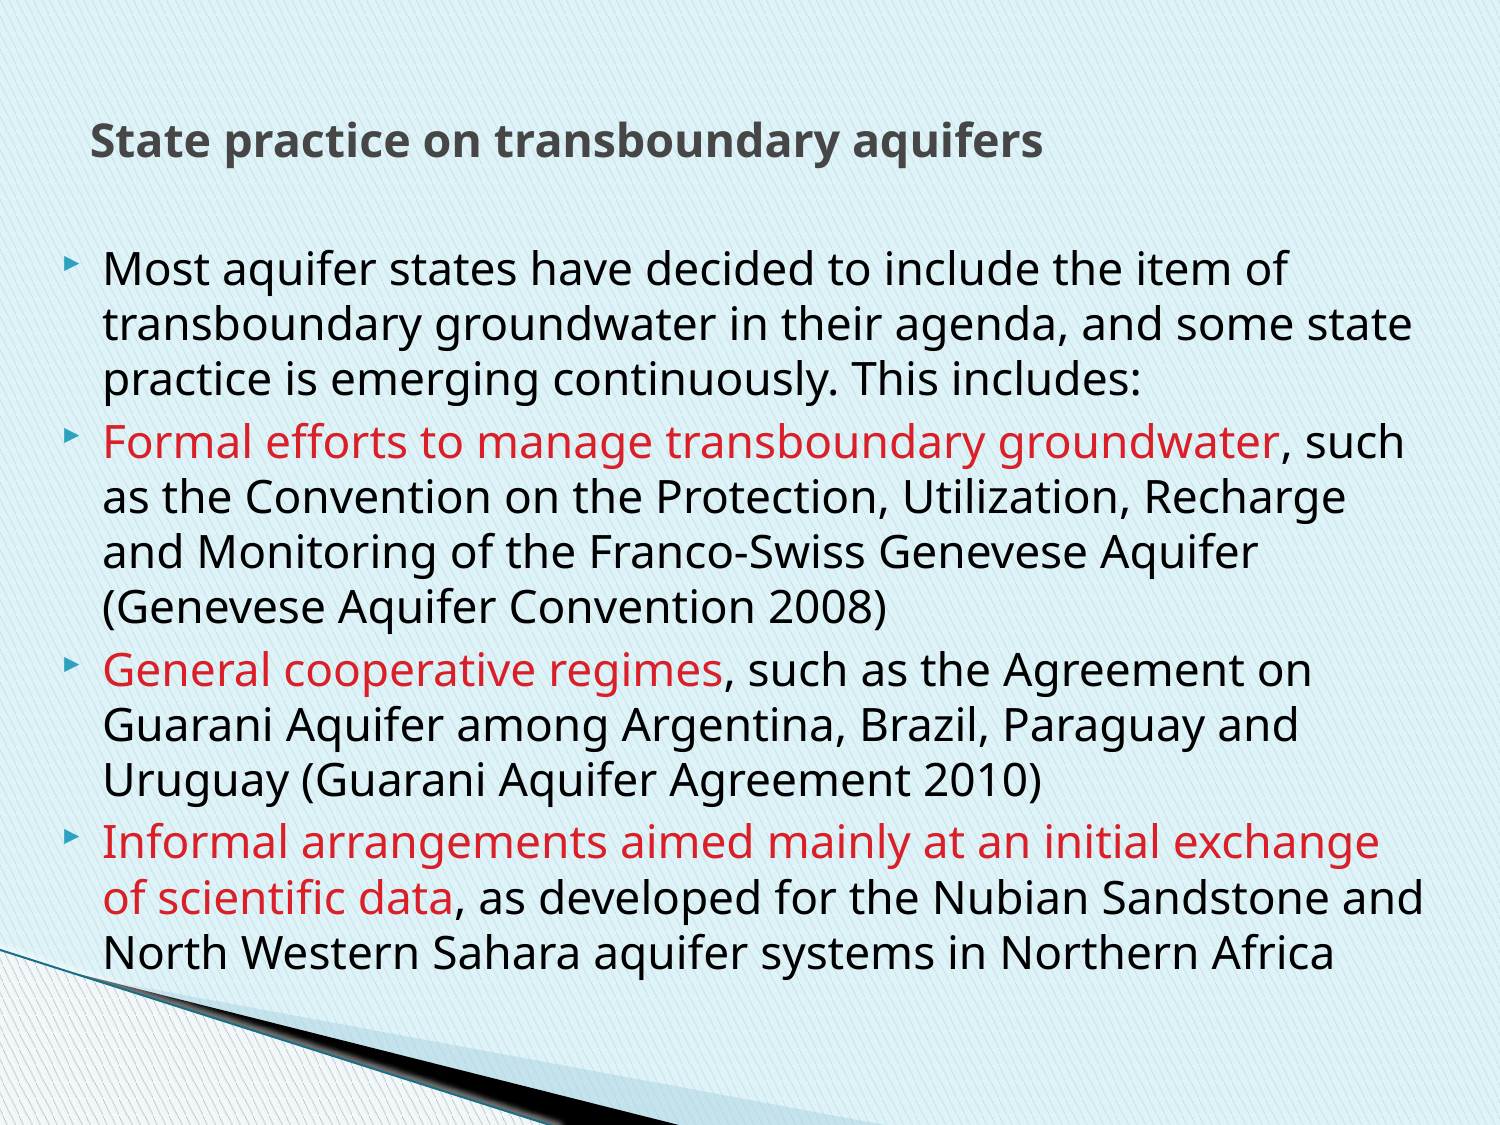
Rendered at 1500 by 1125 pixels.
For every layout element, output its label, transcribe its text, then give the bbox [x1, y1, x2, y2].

list Most aquifer states have decided to include the item of transboundary groundwater in their agenda, and some state practice is emerging continuously. This includes: Formal efforts to manage transboundary groundwater, such as the Convention on the Protection, Utilization, Recharge and Monitoring of the Franco-Swiss Genevese Aquifer (Genevese Aquifer Convention 2008) General cooperative regimes, such as the Agreement on Guarani Aquifer among Argentina, Brazil, Paraguay and Uruguay (Guarani Aquifer Agreement 2010) Informal arrangements aimed mainly at an initial exchange of scientific data, as developed for the Nubian Sandstone and North Western Sahara aquifer systems in Northern Africa [29, 231, 1447, 1047]
title State practice on transboundary aquifers [75, 45, 1425, 233]
